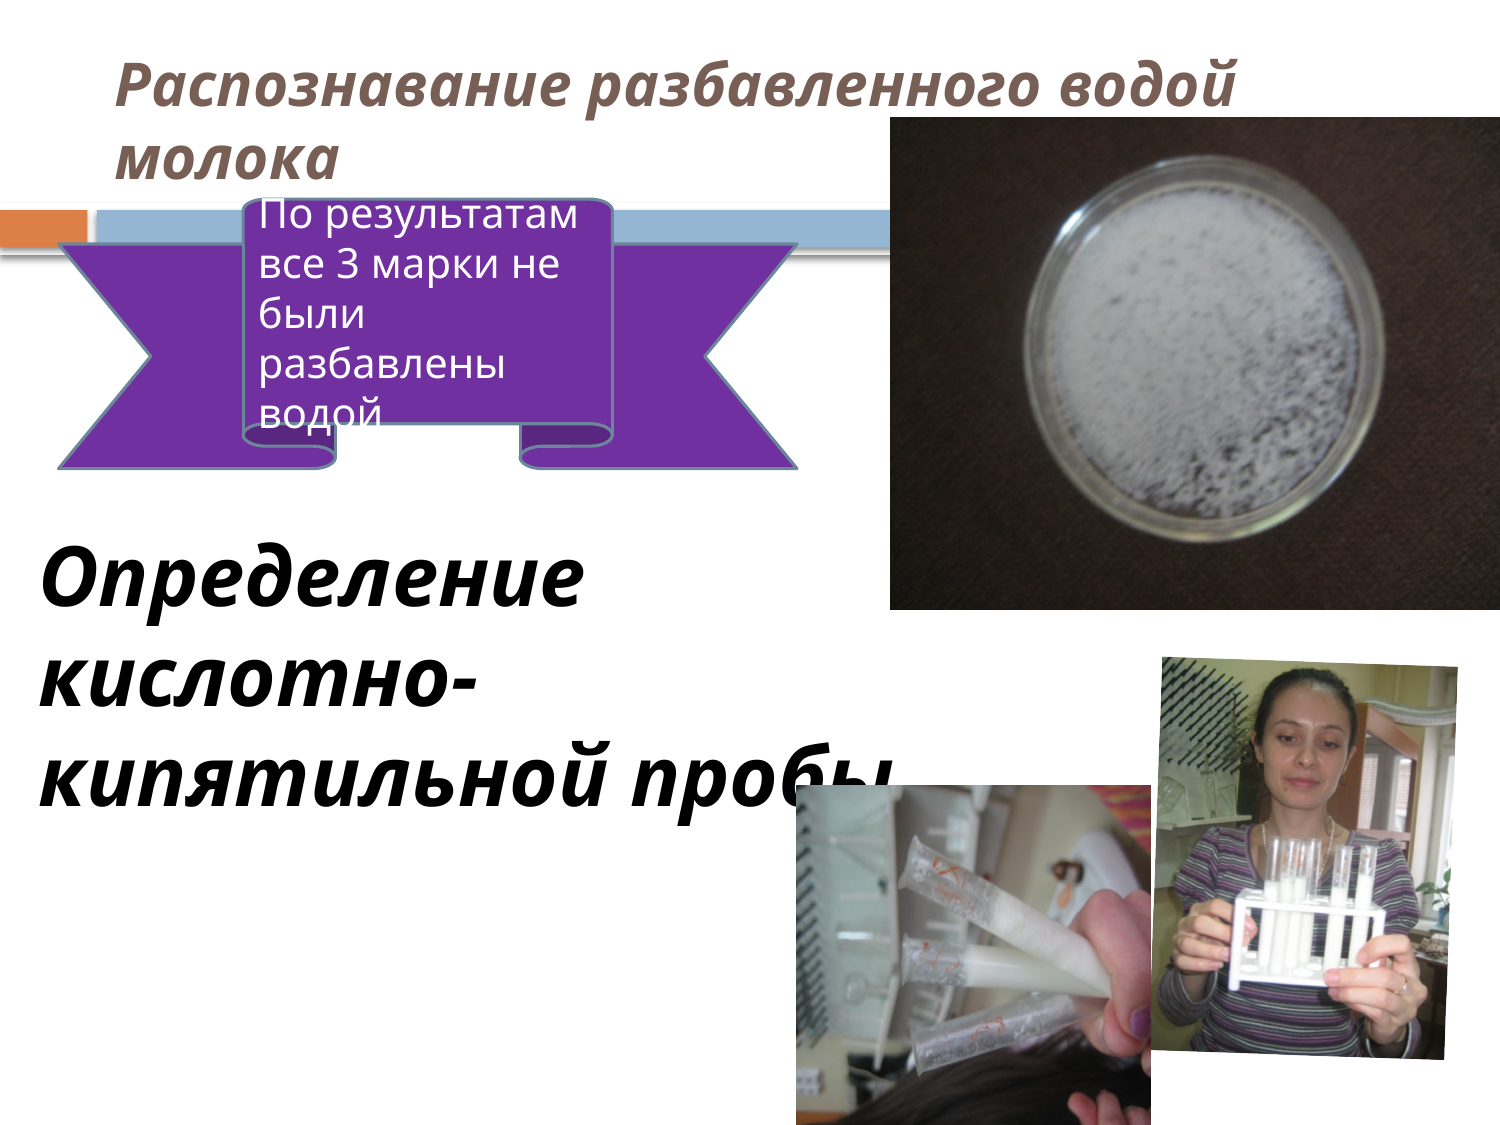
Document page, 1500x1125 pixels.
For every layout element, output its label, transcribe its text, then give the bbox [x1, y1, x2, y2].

picture [796, 657, 1500, 1125]
text_box По результатам все 3 марки не были разбавлены водой [57, 197, 799, 471]
title Распознавание разбавленного водой молока [99, 37, 1438, 200]
text_box Определение кислотно-кипятильной пробы [23, 515, 914, 831]
picture [890, 116, 1500, 610]
